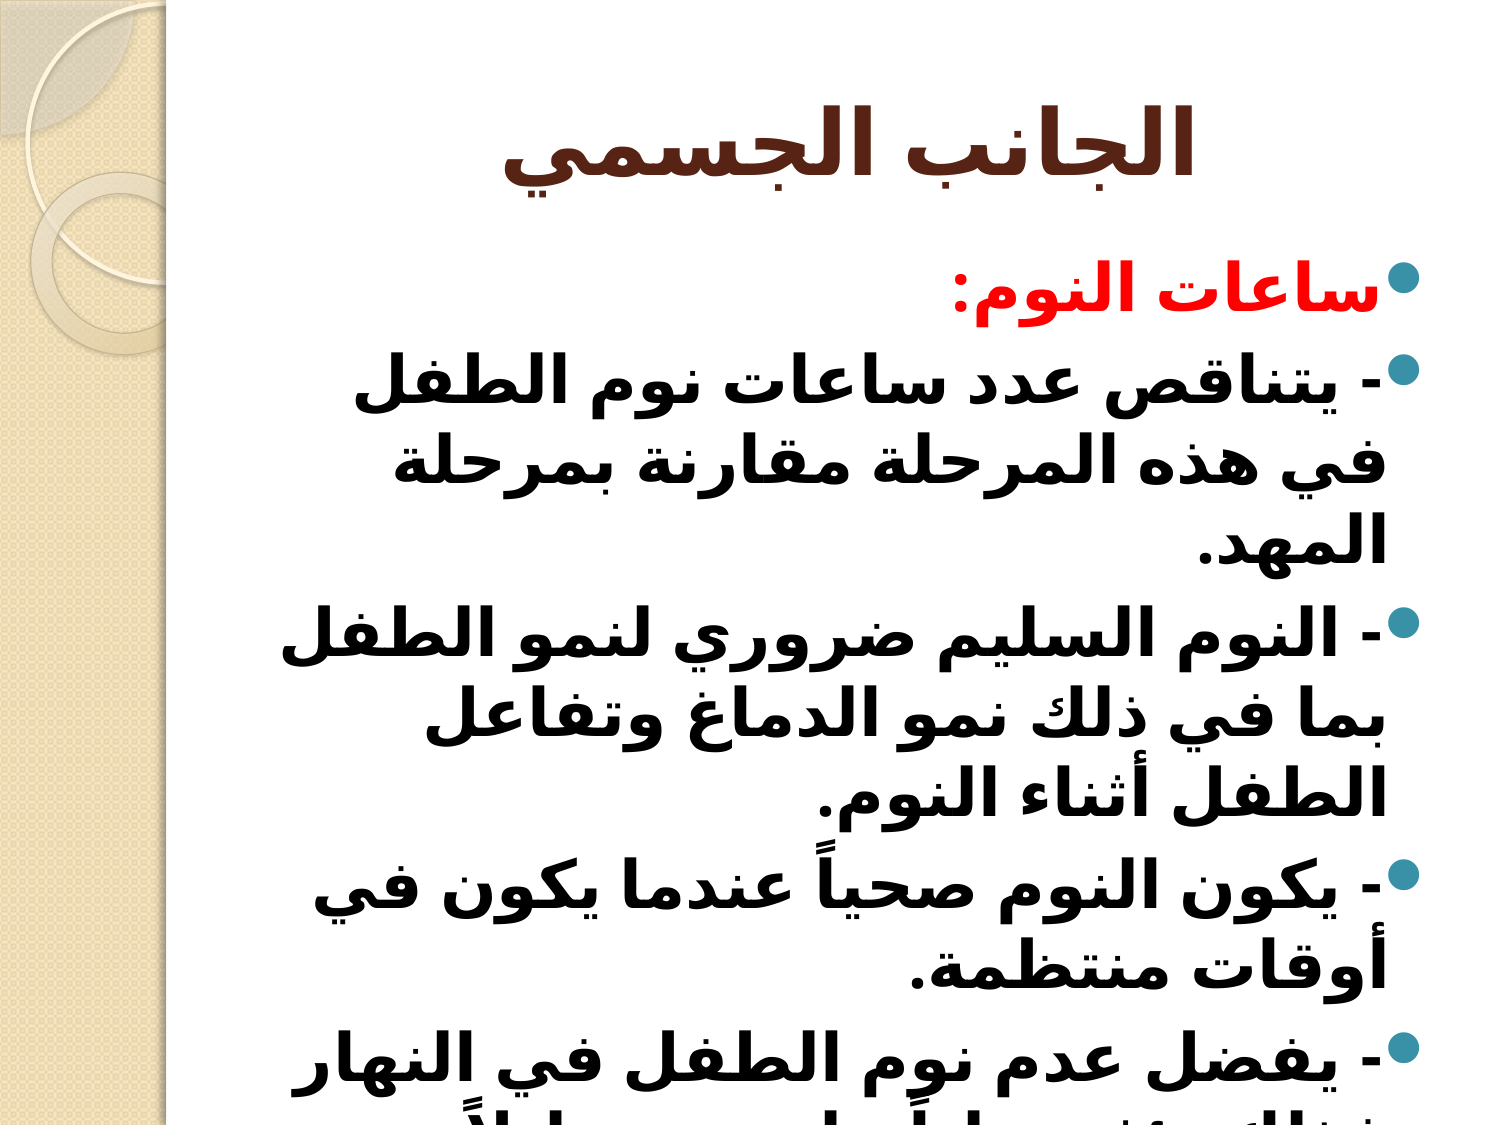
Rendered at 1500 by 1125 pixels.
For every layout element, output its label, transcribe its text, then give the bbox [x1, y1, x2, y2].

title الجانب الجسمي [235, 45, 1466, 233]
list ساعات النوم: - يتناقص عدد ساعات نوم الطفل في هذه المرحلة مقارنة بمرحلة المهد. - النوم السليم ضروري لنمو الطفل بما في ذلك نمو الدماغ وتفاعل الطفل أثناء النوم. - يكون النوم صحياً عندما يكون في أوقات منتظمة. - يفضل عدم نوم الطفل في النهار فذلك يؤثر سلباً على نومه ليلاً. [235, 237, 1466, 1025]
